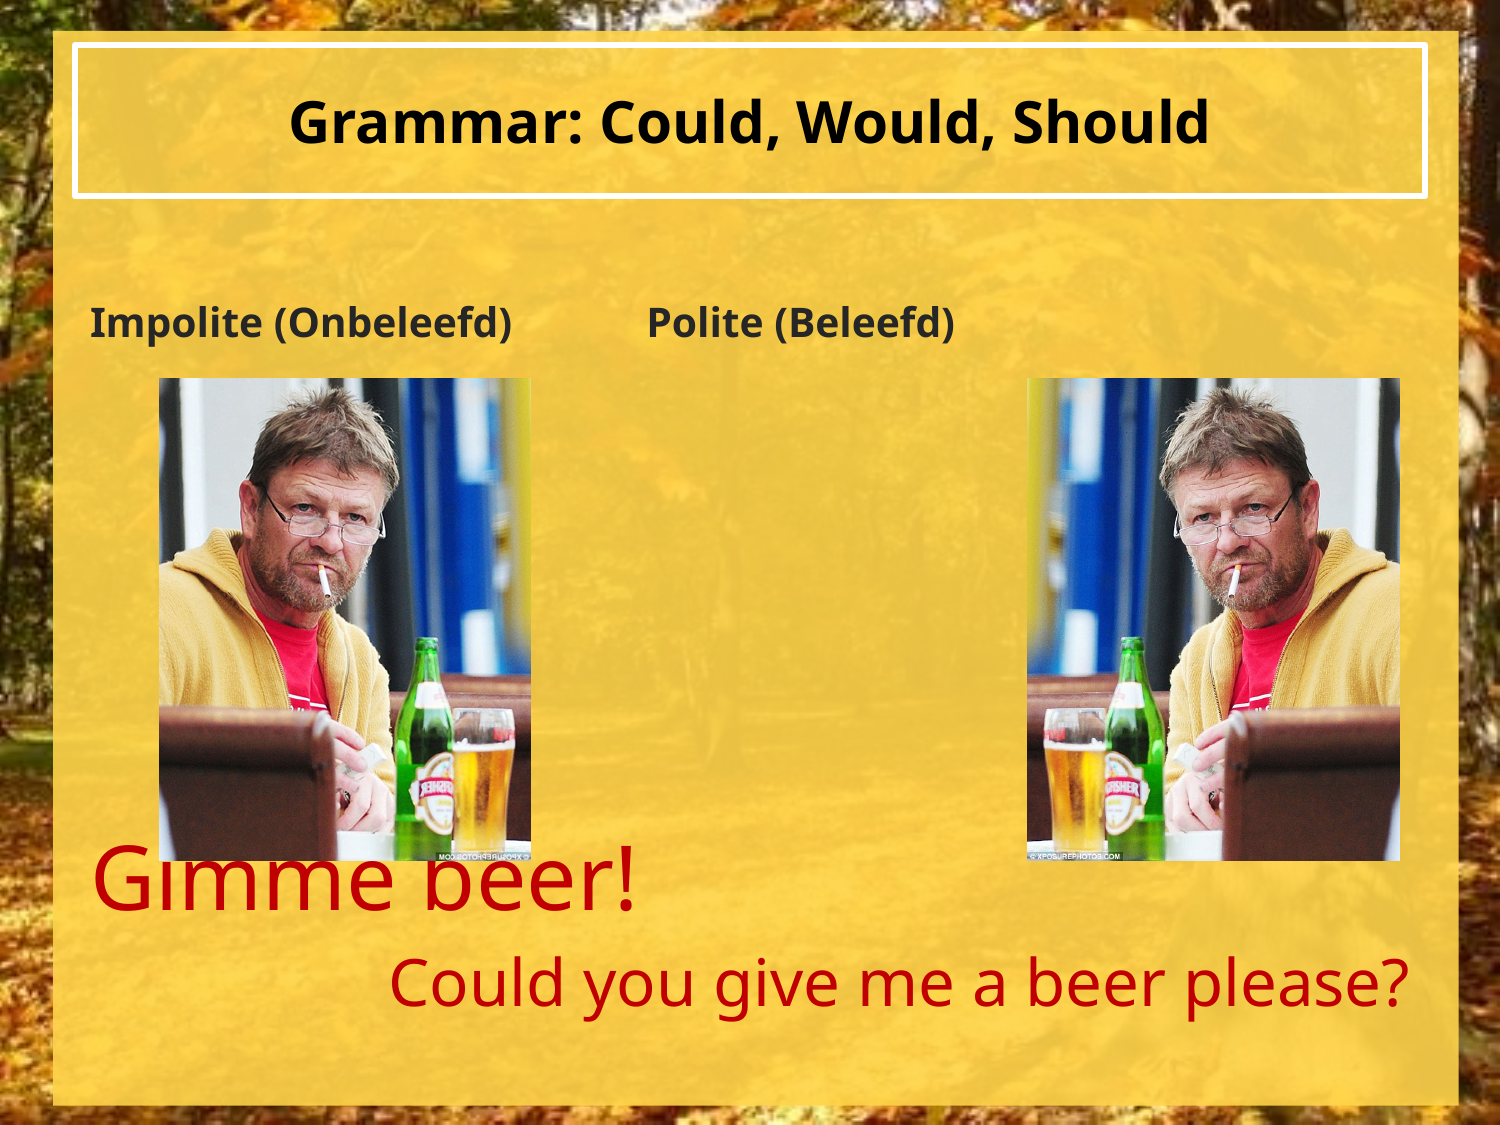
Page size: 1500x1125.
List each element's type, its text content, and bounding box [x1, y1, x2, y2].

picture [0, 0, 1500, 1125]
title Grammar: Could, Would, Should [72, 42, 1428, 199]
list Impolite (Onbeleefd) Polite (Beleefd) Gimme beer! Could you give me a beer please? [75, 231, 1425, 1071]
